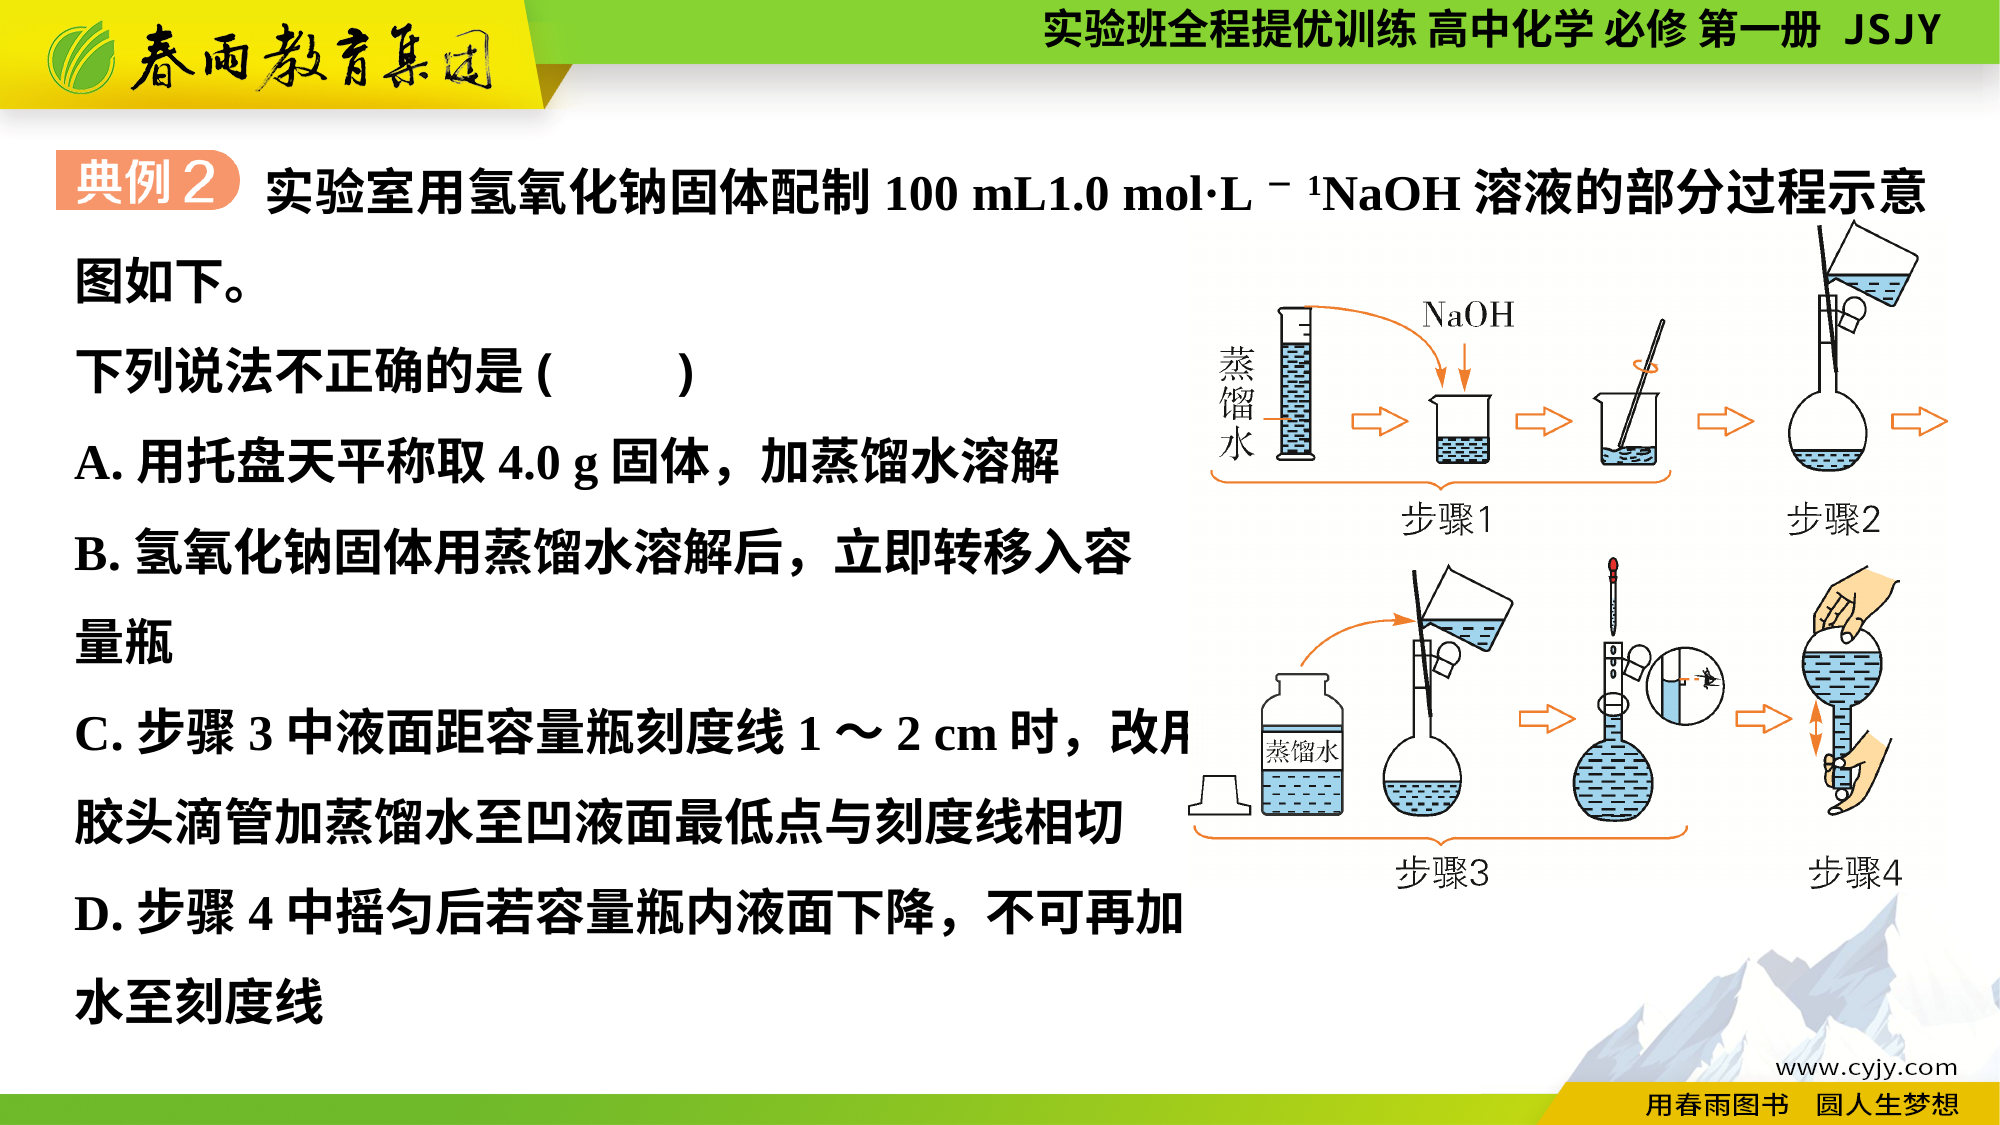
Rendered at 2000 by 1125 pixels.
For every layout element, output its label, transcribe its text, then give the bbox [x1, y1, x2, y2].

list 实验室用氢氧化钠固体配制100 mL1.0 mol·L－1NaOH溶液的部分过程示意图如下。 下列说法不正确的是( ) A.用托盘天平称取4.0 g固体，加蒸馏水溶解 B.氢氧化钠固体用蒸馏水溶解后，立即转移入容 量瓶 C.步骤3中液面距容量瓶刻度线1～2 cm时，改用 胶头滴管加蒸馏水至凹液面最低点与刻度线相切 D.步骤4中摇匀后若容量瓶内液面下降，不可再加 水至刻度线 [59, 122, 1944, 1047]
picture [0, 0, 2000, 1125]
